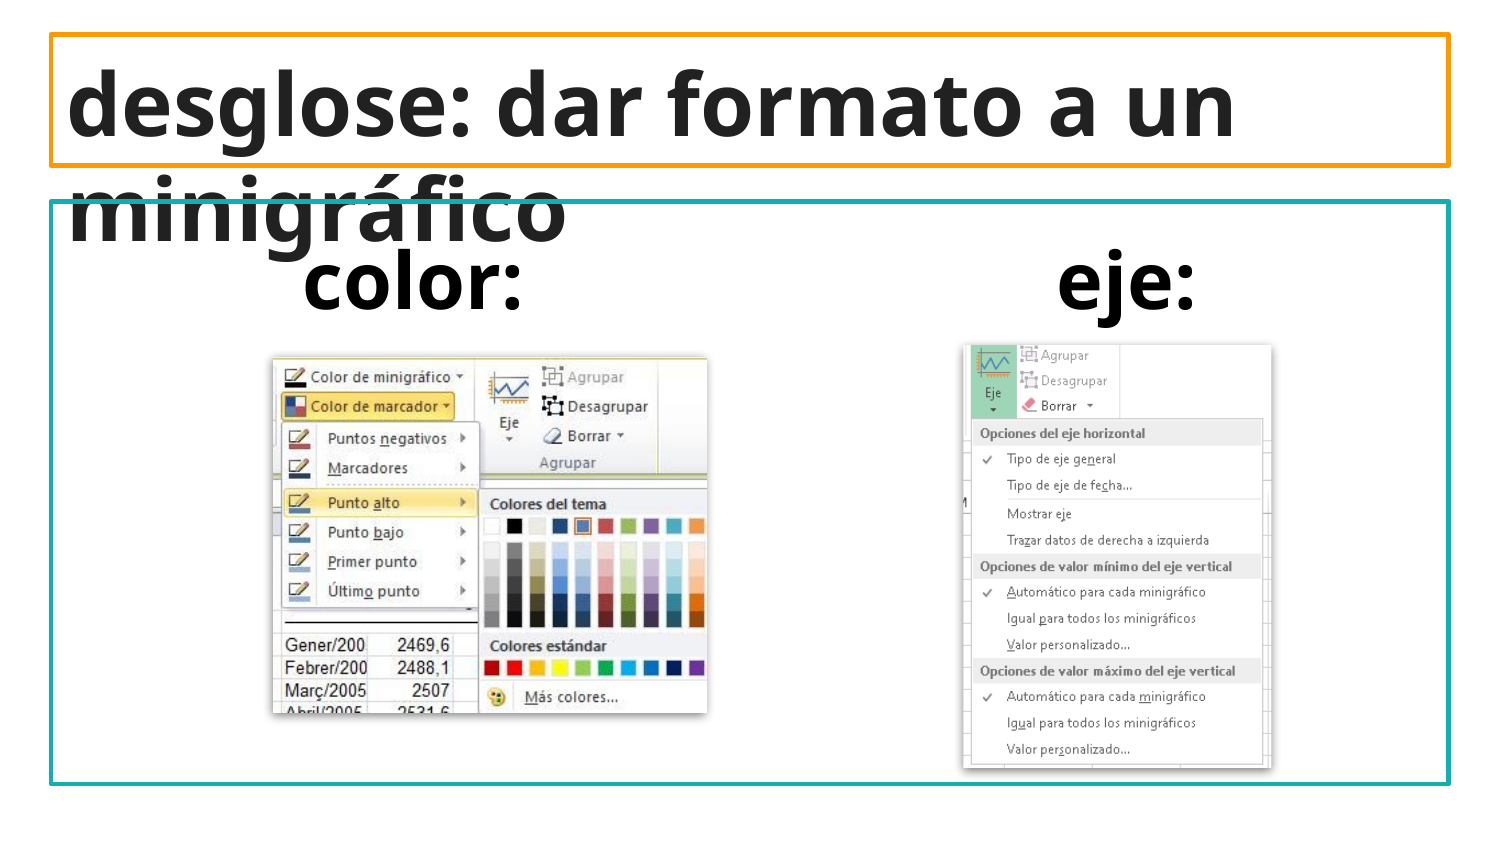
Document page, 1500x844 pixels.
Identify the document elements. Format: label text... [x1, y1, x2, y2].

title desglose: dar formato a un minigráfico [51, 34, 1449, 166]
list color: eje: [51, 201, 1449, 784]
picture [272, 356, 707, 714]
picture [963, 345, 1272, 768]
